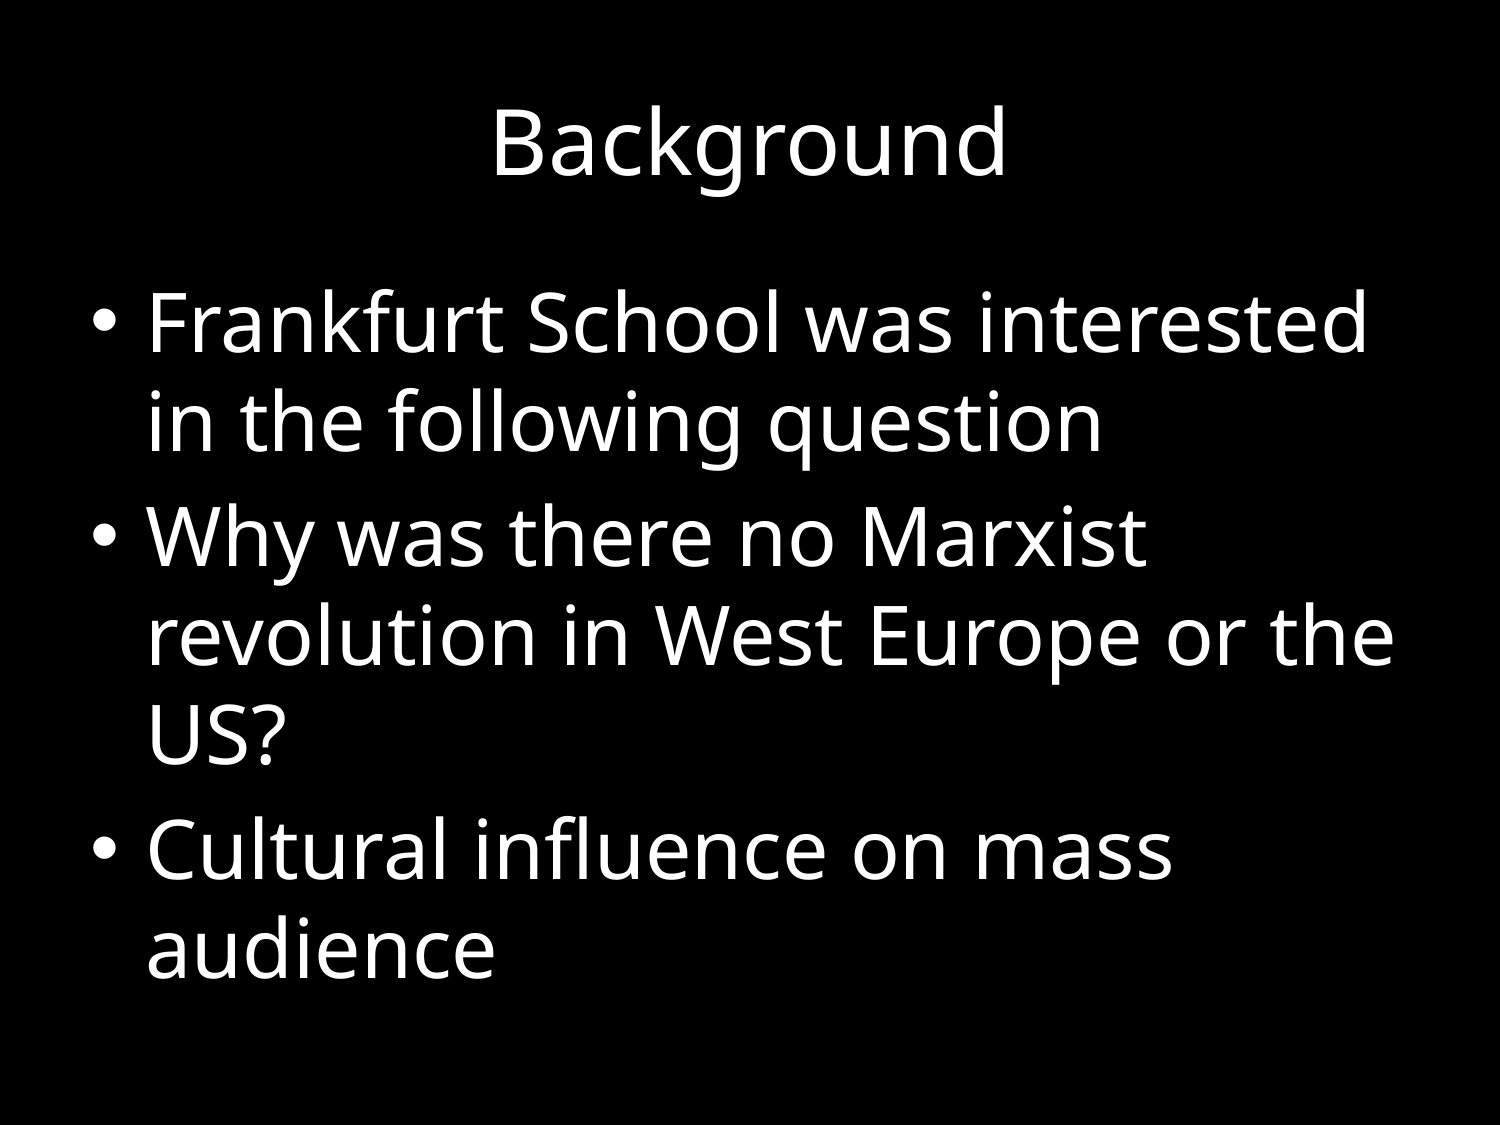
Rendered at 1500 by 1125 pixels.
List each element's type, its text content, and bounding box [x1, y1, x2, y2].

list Frankfurt School was interested in the following question Why was there no Marxist revolution in West Europe or the US? Cultural influence on mass audience [75, 262, 1425, 1005]
title Background [75, 45, 1425, 233]
